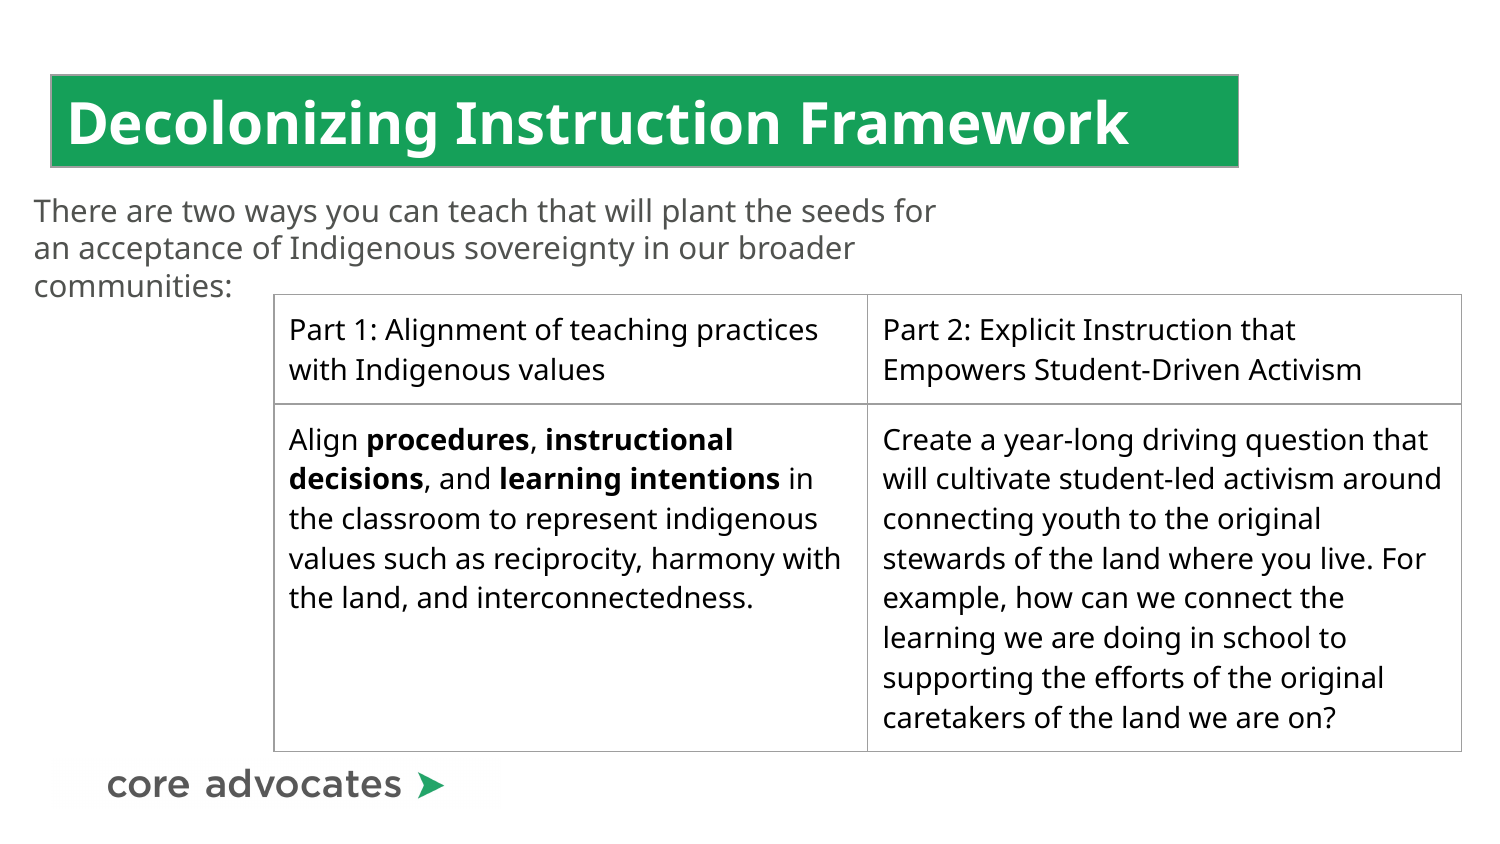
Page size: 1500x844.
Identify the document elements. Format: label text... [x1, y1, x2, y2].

picture [50, 758, 501, 810]
table_header Part 2: Explicit Instruction that Empowers Student-Driven Activism [868, 295, 1461, 403]
list There are two ways you can teach that will plant the seeds for an acceptance of Indigenous sovereignty in our broader communities: [18, 183, 980, 639]
table_cell Align procedures, instructional decisions, and learning intentions in the classroom to represent indigenous values such as reciprocity, harmony with the land, and interconnectedness. [275, 405, 867, 751]
table_cell Create a year-long driving question that will cultivate student-led activism around connecting youth to the original stewards of the land where you live. For example, how can we connect the learning we are doing in school to supporting the efforts of the original caretakers of the land we are on? [868, 405, 1461, 751]
title Decolonizing Instruction Framework [51, 75, 1449, 167]
table_header Part 1: Alignment of teaching practices with Indigenous values [275, 295, 867, 403]
